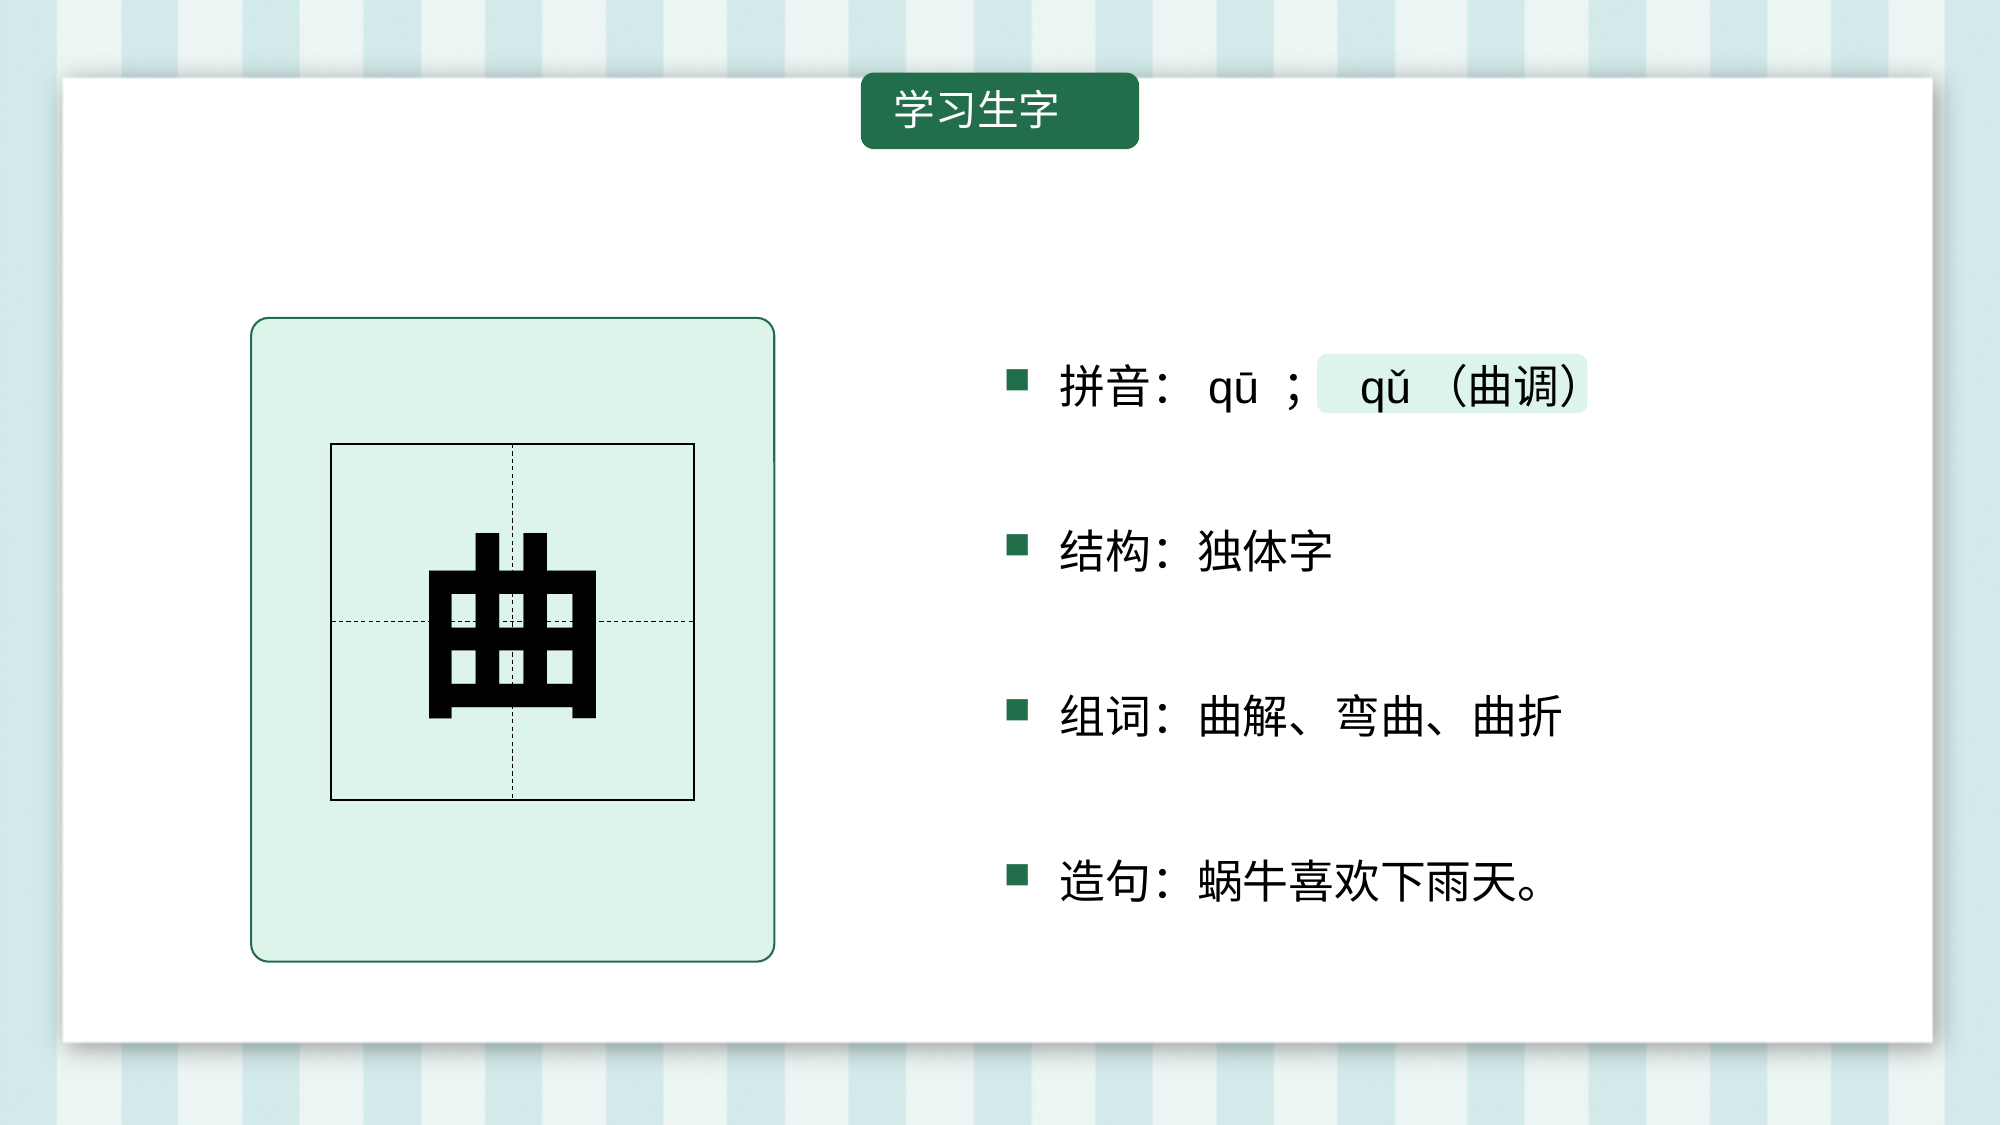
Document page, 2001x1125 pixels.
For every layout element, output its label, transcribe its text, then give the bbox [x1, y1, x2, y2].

text_box 拼音：qū ； qǔ（曲调） 结构：独体字 组词：曲解、弯曲、曲折 造句：蜗牛喜欢下雨天。 [988, 322, 1811, 915]
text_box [251, 317, 775, 962]
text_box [860, 72, 1140, 150]
picture [0, 0, 2000, 1125]
